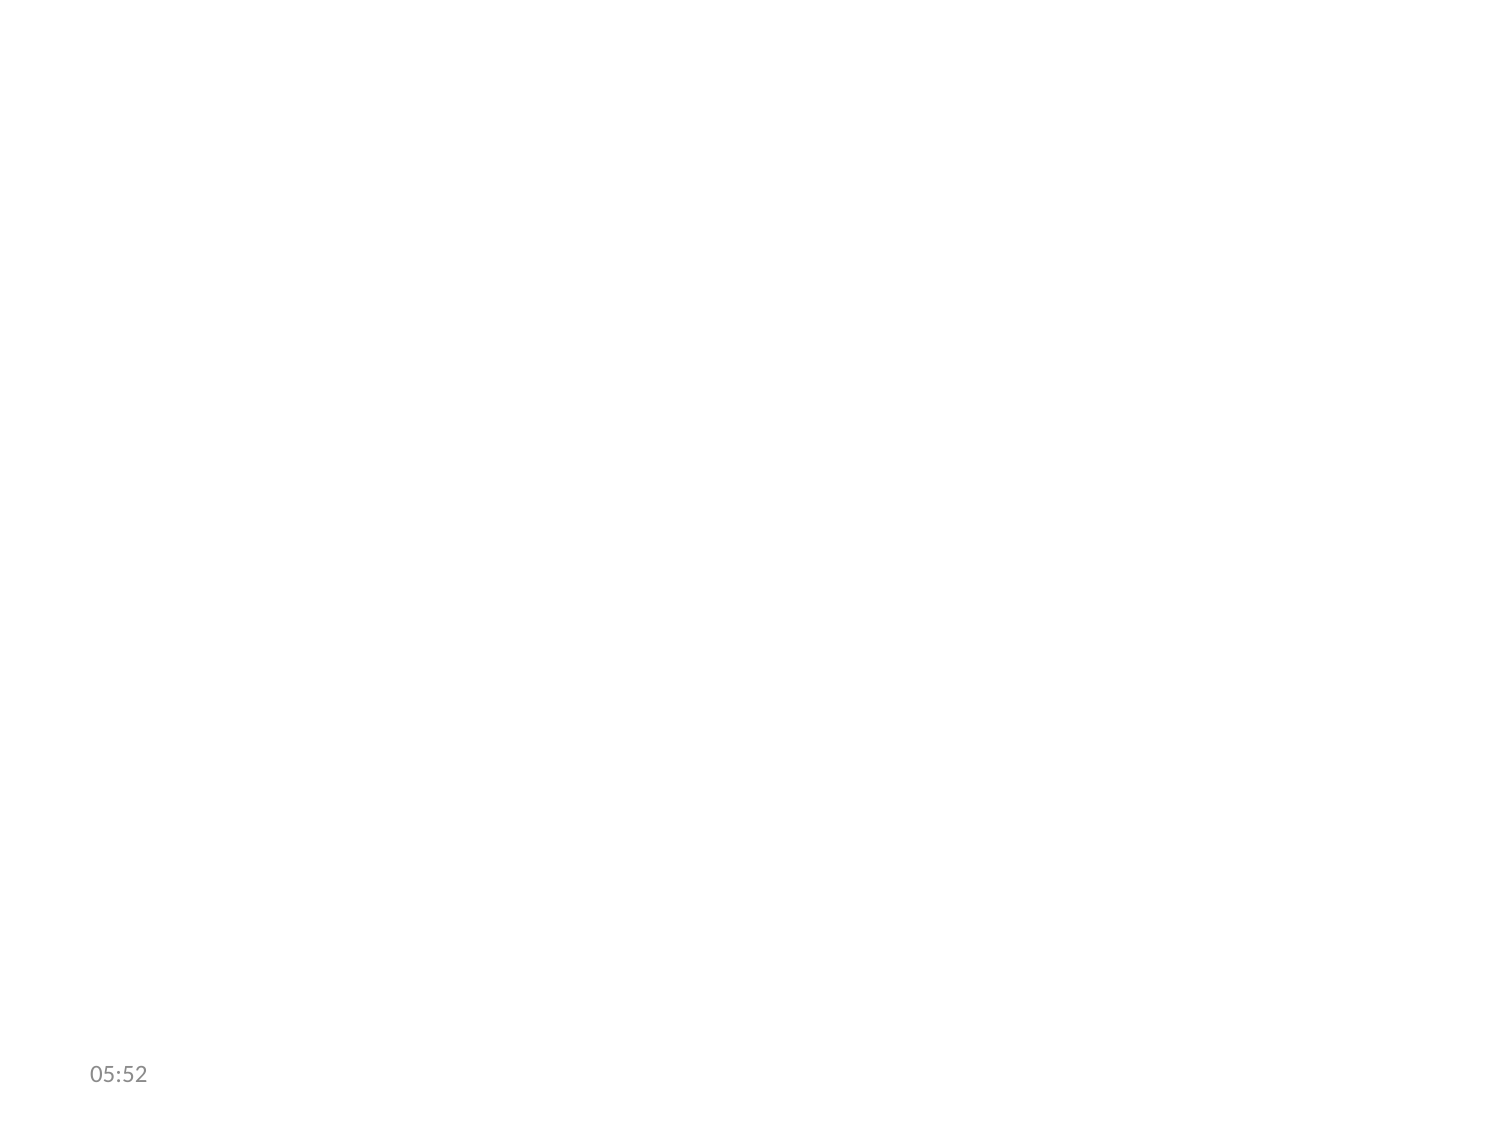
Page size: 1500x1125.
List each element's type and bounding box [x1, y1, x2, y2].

slide_number [75, 1042, 425, 1103]
